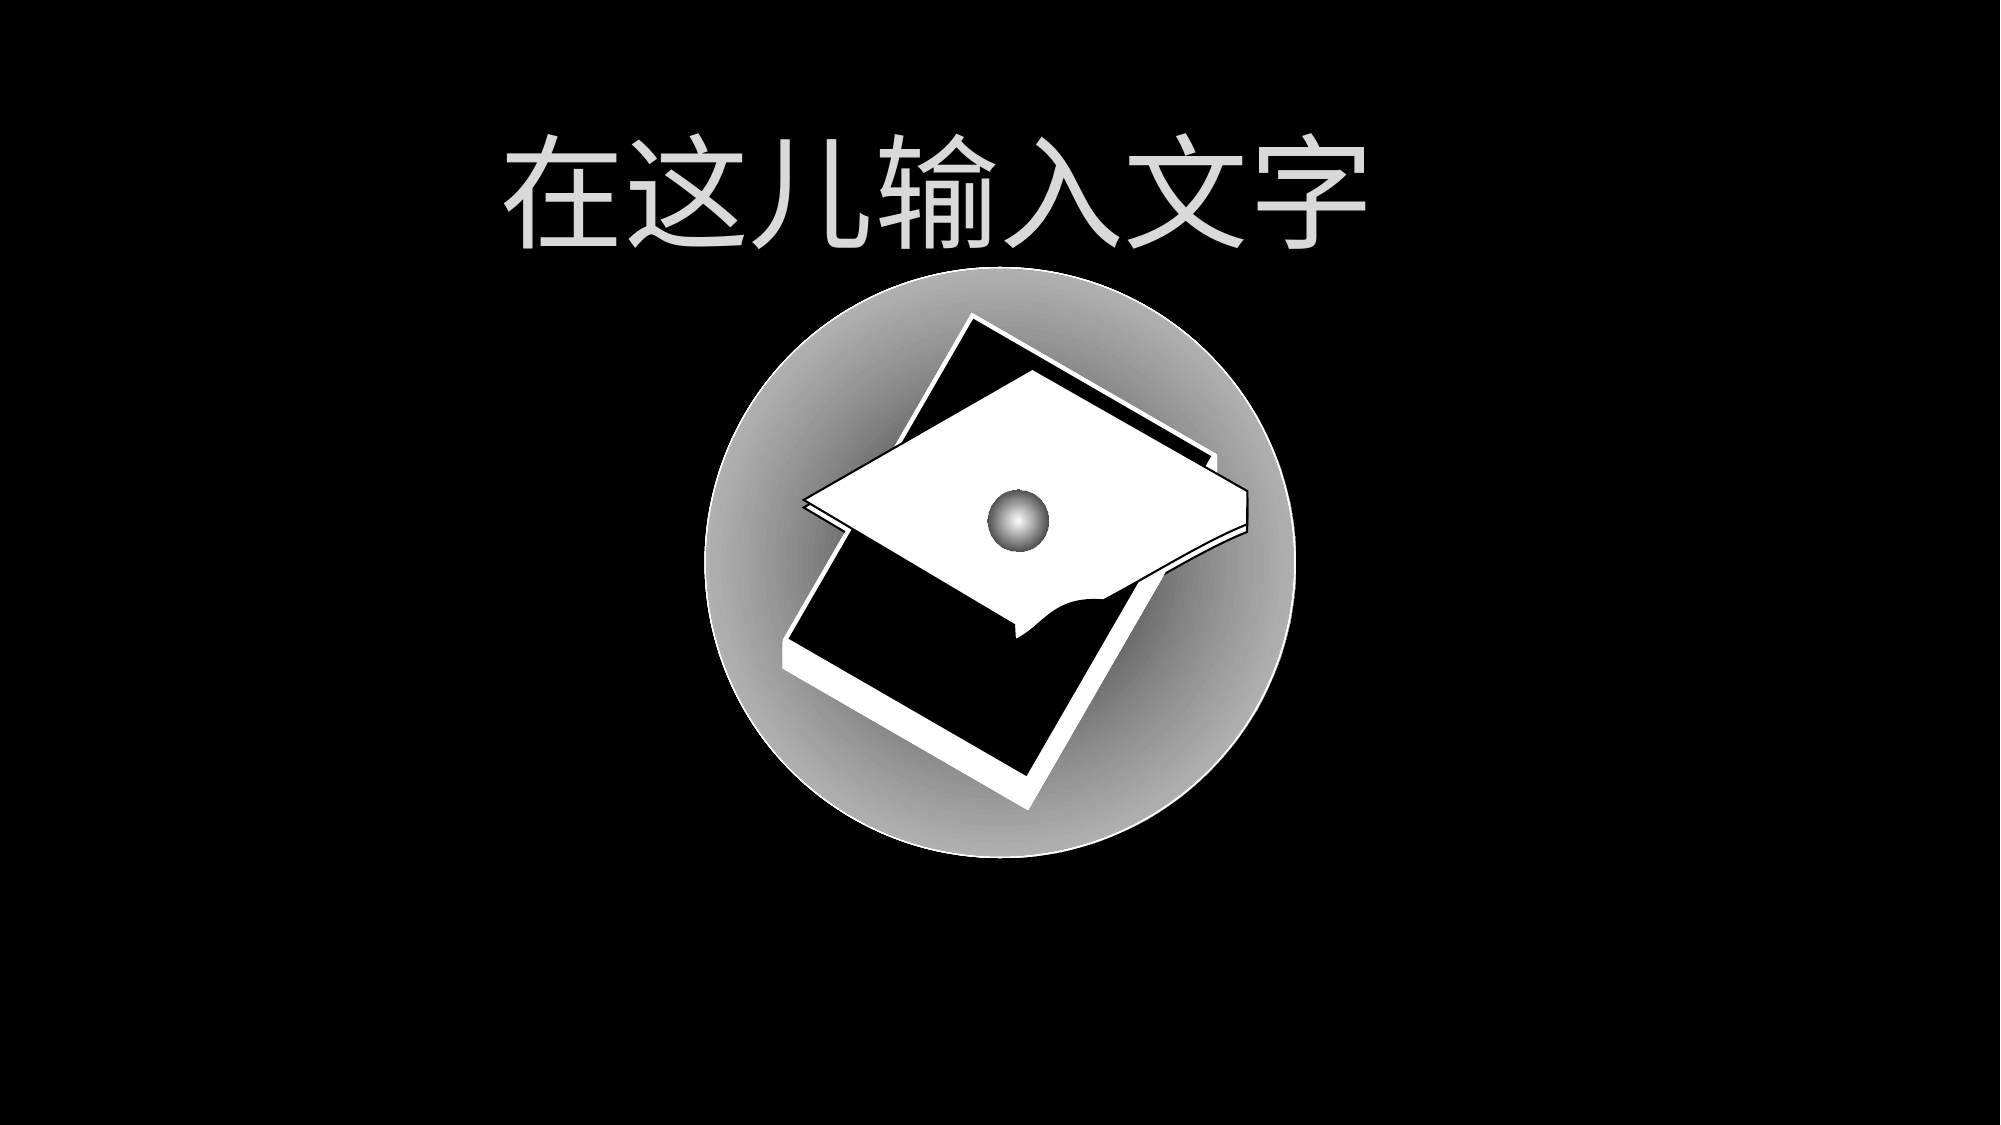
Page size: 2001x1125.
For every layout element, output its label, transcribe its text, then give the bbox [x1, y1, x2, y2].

text_box 在这儿输入文字 [484, 107, 1390, 272]
text_box [704, 272, 1296, 859]
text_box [803, 368, 1248, 716]
